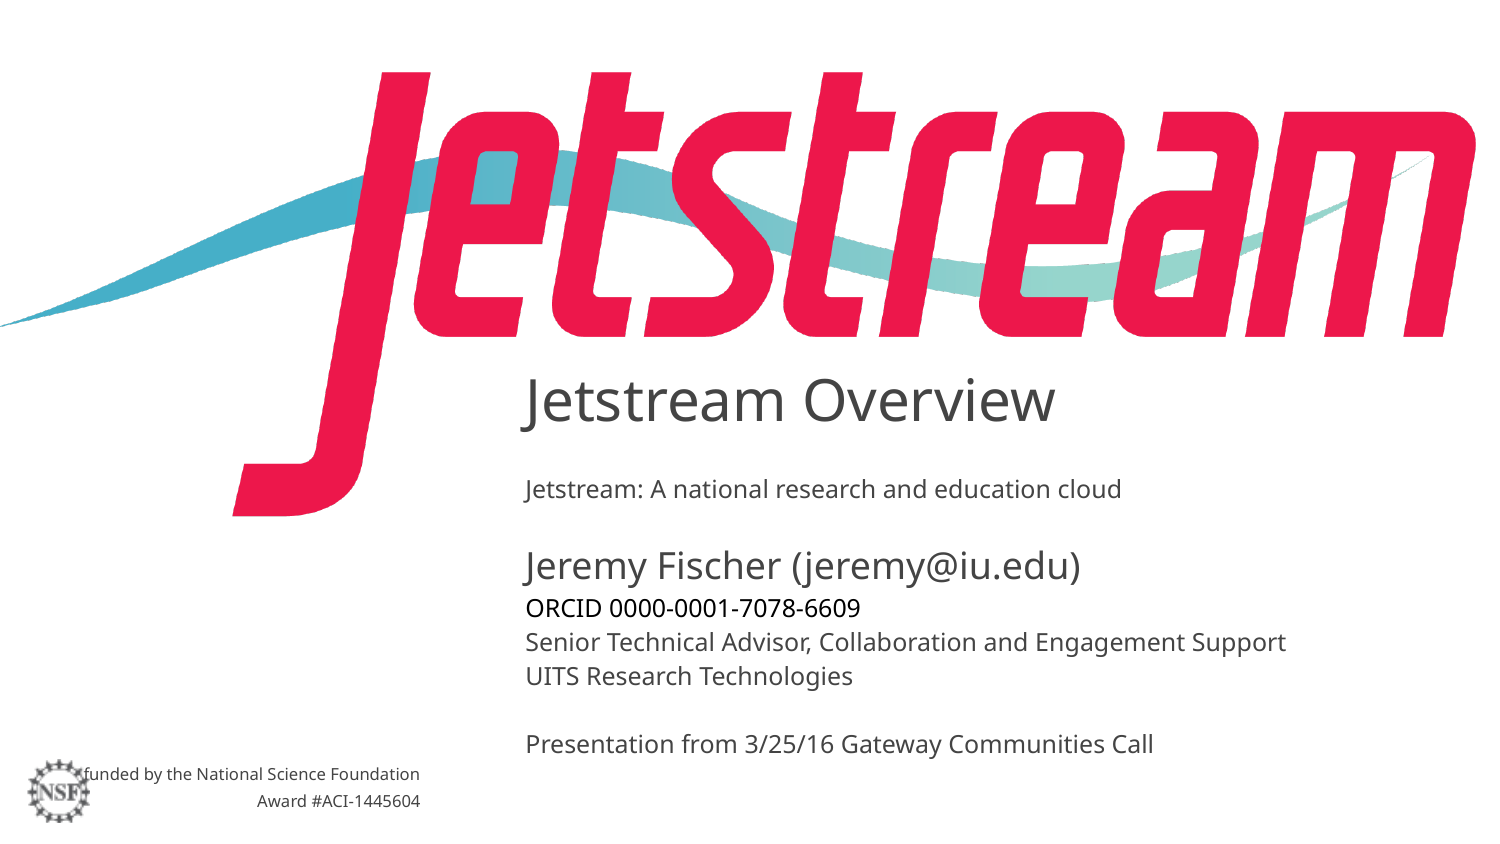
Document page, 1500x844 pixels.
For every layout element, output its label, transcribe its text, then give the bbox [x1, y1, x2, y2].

picture [27, 759, 91, 823]
title Jetstream Overview Jetstream: A national research and education cloud Jeremy Fischer (jeremy@iu.edu) ORCID 0000-0001-7078-6609 Senior Technical Advisor, Collaboration and Engagement Support UITS Research Technologies Presentation from 3/25/16 Gateway Communities Call [510, 552, 1490, 811]
text_box funded by the National Science Foundation Award #ACI-1445604 [10, 755, 436, 843]
picture [0, 41, 1488, 548]
